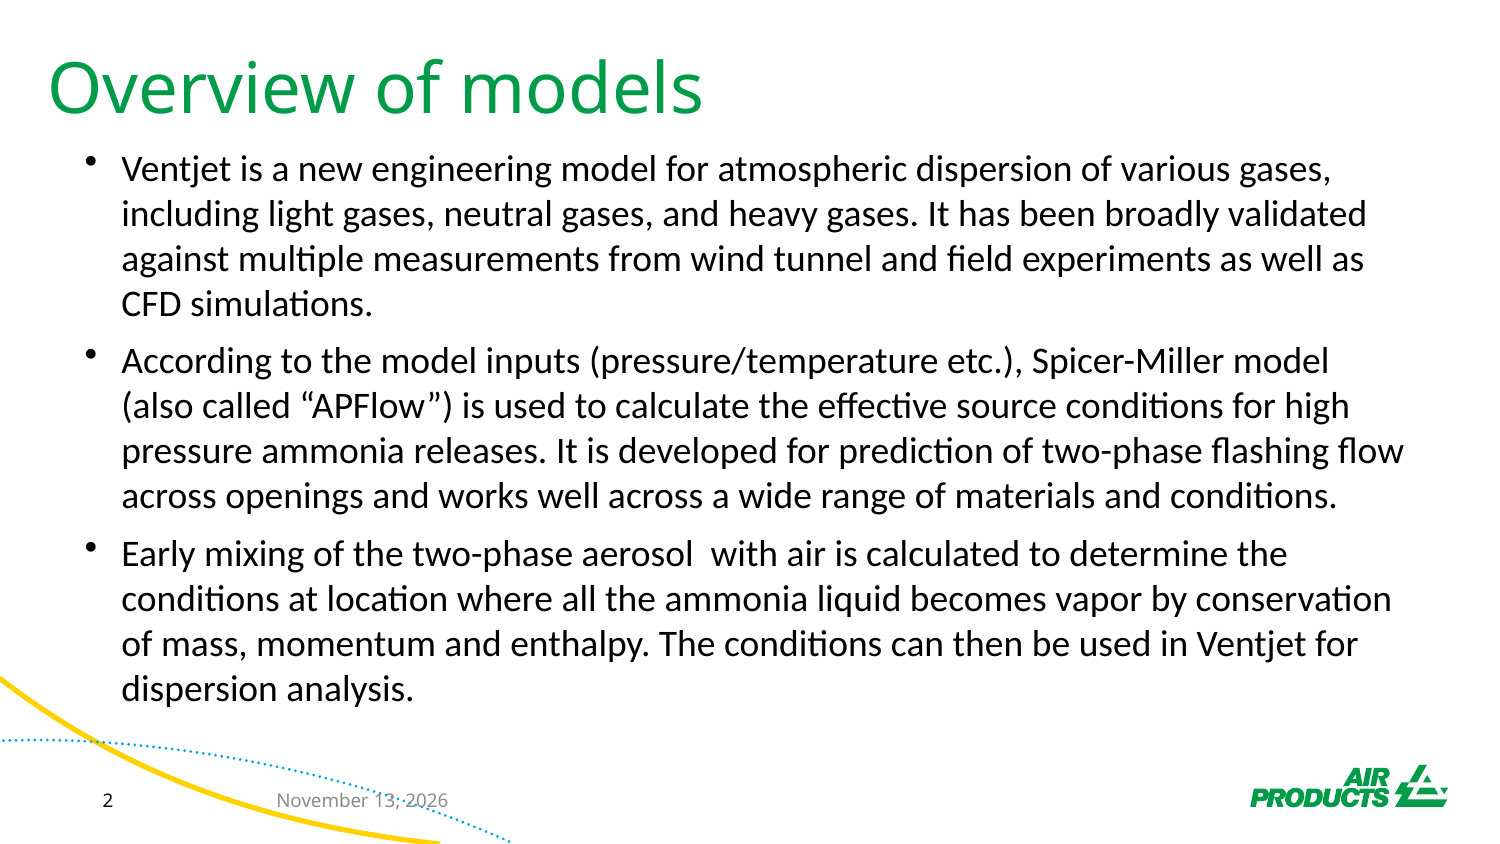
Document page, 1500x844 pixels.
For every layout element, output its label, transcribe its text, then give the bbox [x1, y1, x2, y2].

list Ventjet is a new engineering model for atmospheric dispersion of various gases, including light gases, neutral gases, and heavy gases. It has been broadly validated against multiple measurements from wind tunnel and field experiments as well as CFD simulations. According to the model inputs (pressure/temperature etc.), Spicer-Miller model (also called “APFlow”) is used to calculate the effective source conditions for high pressure ammonia releases. It is developed for prediction of two-phase flashing flow across openings and works well across a wide range of materials and conditions. Early mixing of the two-phase aerosol with air is calculated to determine the conditions at location where all the ammonia liquid becomes vapor by conservation of mass, momentum and enthalpy. The conditions can then be used in Ventjet for dispersion analysis. [76, 135, 1424, 757]
title Overview of models [39, 29, 1383, 137]
slide_number 2 [87, 771, 331, 832]
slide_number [331, 771, 510, 832]
